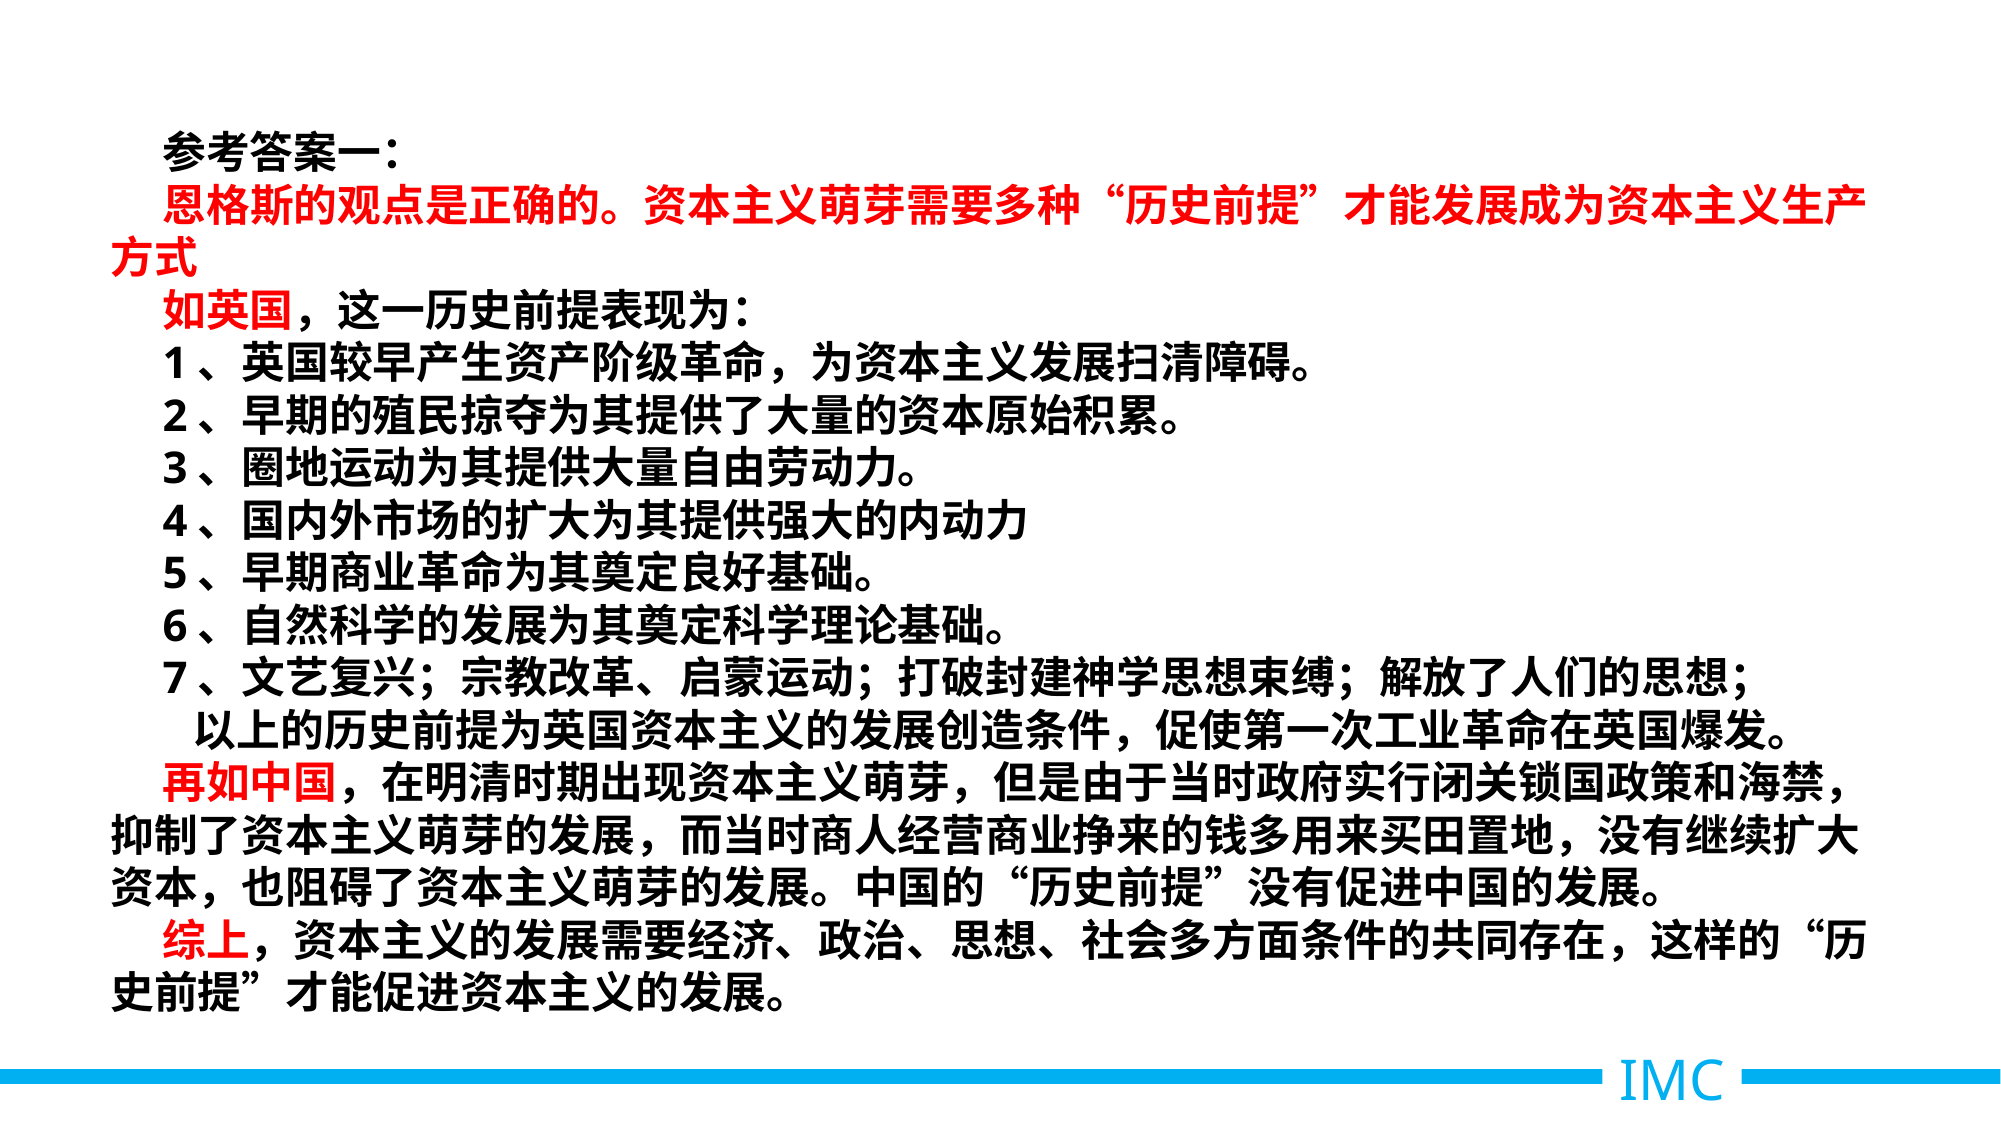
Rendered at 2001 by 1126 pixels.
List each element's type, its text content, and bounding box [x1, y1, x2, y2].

text_box 参考答案一： 恩格斯的观点是正确的。资本主义萌芽需要多种“历史前提”才能发展成为资本主义生产方式 如英国，这一历史前提表现为： 1、英国较早产生资产阶级革命，为资本主义发展扫清障碍。 2、早期的殖民掠夺为其提供了大量的资本原始积累。 3、圈地运动为其提供大量自由劳动力。 4、国内外市场的扩大为其提供强大的内动力 5、早期商业革命为其奠定良好基础。 6、自然科学的发展为其奠定科学理论基础。 7、文艺复兴；宗教改革、启蒙运动；打破封建神学思想束缚；解放了人们的思想； 以上的历史前提为英国资本主义的发展创造条件，促使第一次工业革命在英国爆发。 再如中国，在明清时期出现资本主义萌芽，但是由于当时政府实行闭关锁国政策和海禁，抑制了资本主义萌芽的发展，而当时商人经营商业挣来的钱多用来买田置地，没有继续扩大资本，也阻碍了资本主义萌芽的发展。中国的“历史前提”没有促进中国的发展。 综上，资本主义的发展需要经济、政治、思想、社会多方面条件的共同存在，这样的“历史前提”才能促进资本主义的发展。 [94, 117, 1919, 1026]
